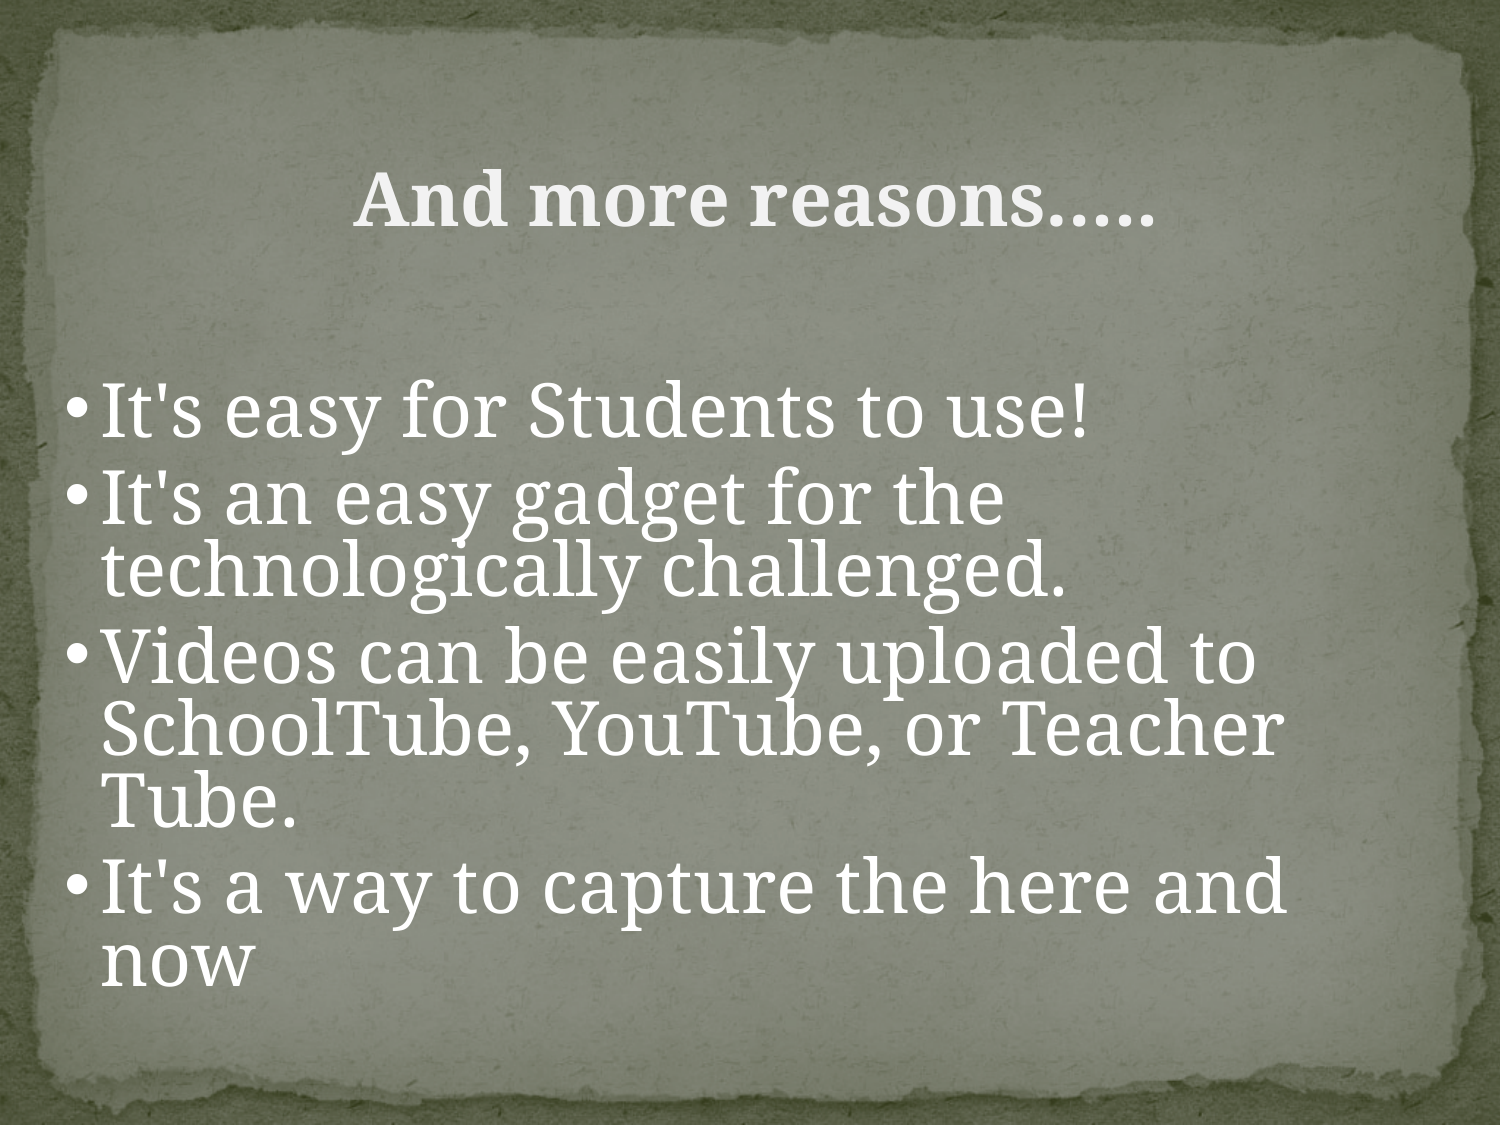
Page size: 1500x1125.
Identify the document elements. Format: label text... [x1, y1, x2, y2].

text_box And more reasons….. It's easy for Students to use! It's an easy gadget for the technologically challenged. Videos can be easily uploaded to SchoolTube, YouTube, or Teacher Tube. It's a way to capture the here and now [49, 0, 1463, 1088]
